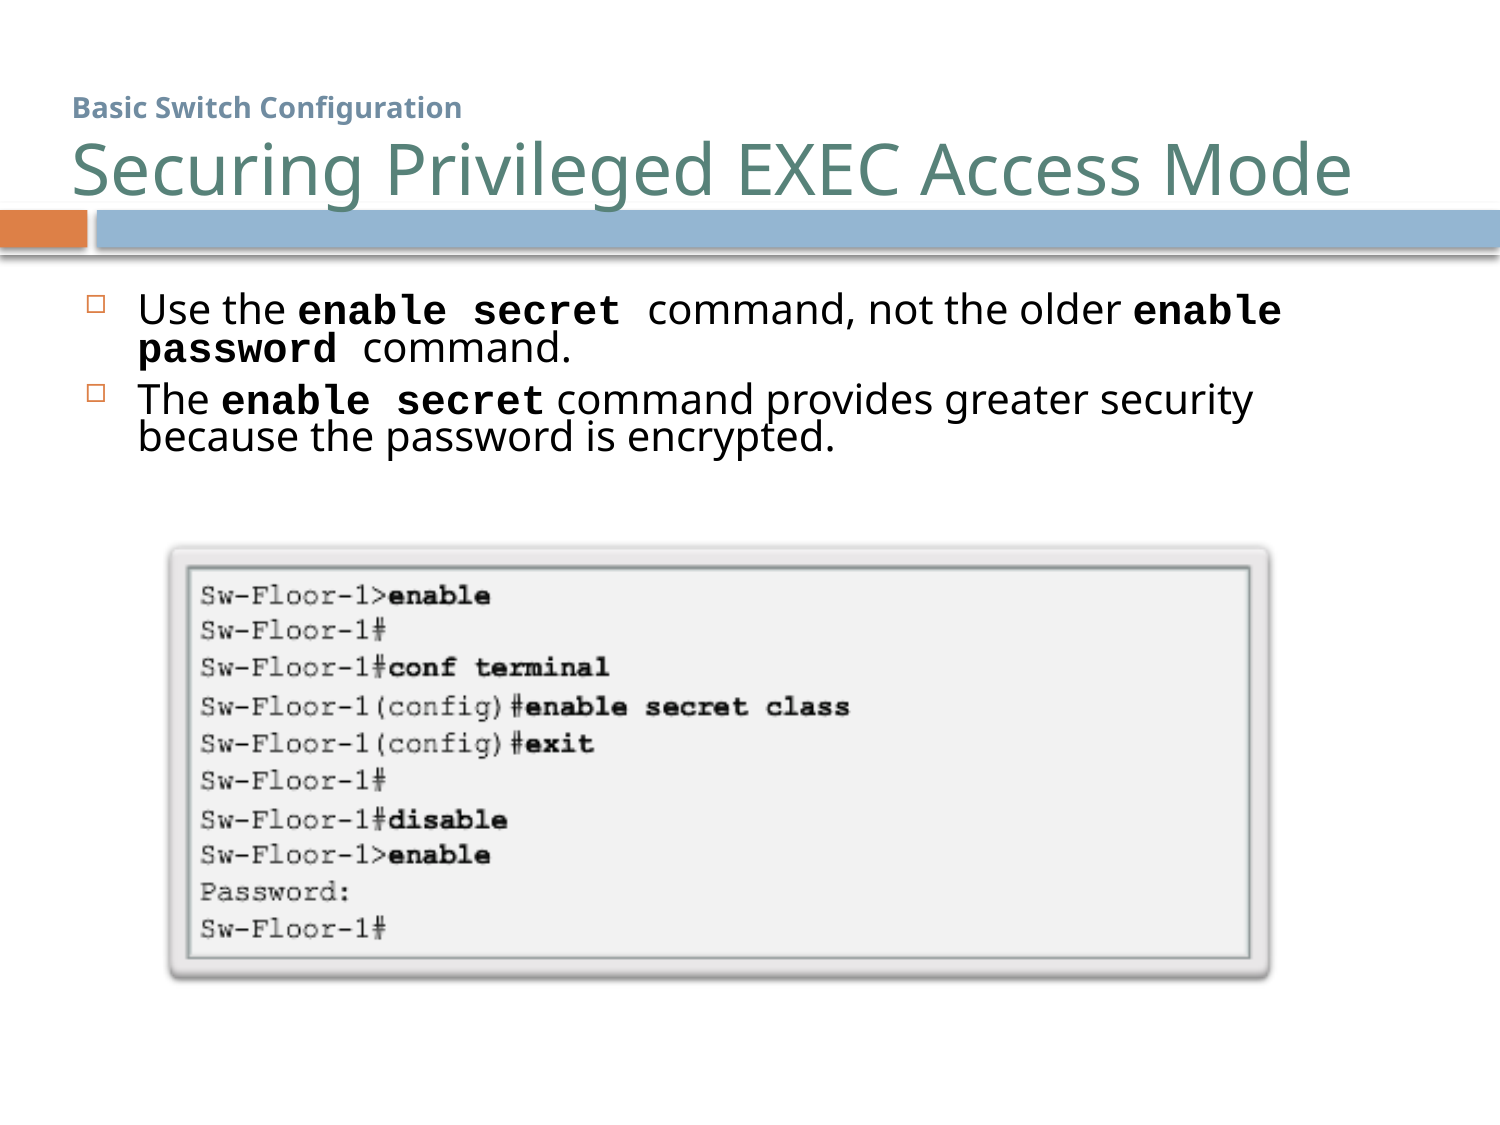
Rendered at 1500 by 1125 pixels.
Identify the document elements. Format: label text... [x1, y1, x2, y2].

picture [162, 476, 1288, 1012]
list Use the enable secret command, not the older enable password command. The enable secret command provides greater security because the password is encrypted. [70, 287, 1384, 513]
title Basic Switch Configuration Securing Privileged EXEC Access Mode [56, 80, 1394, 219]
